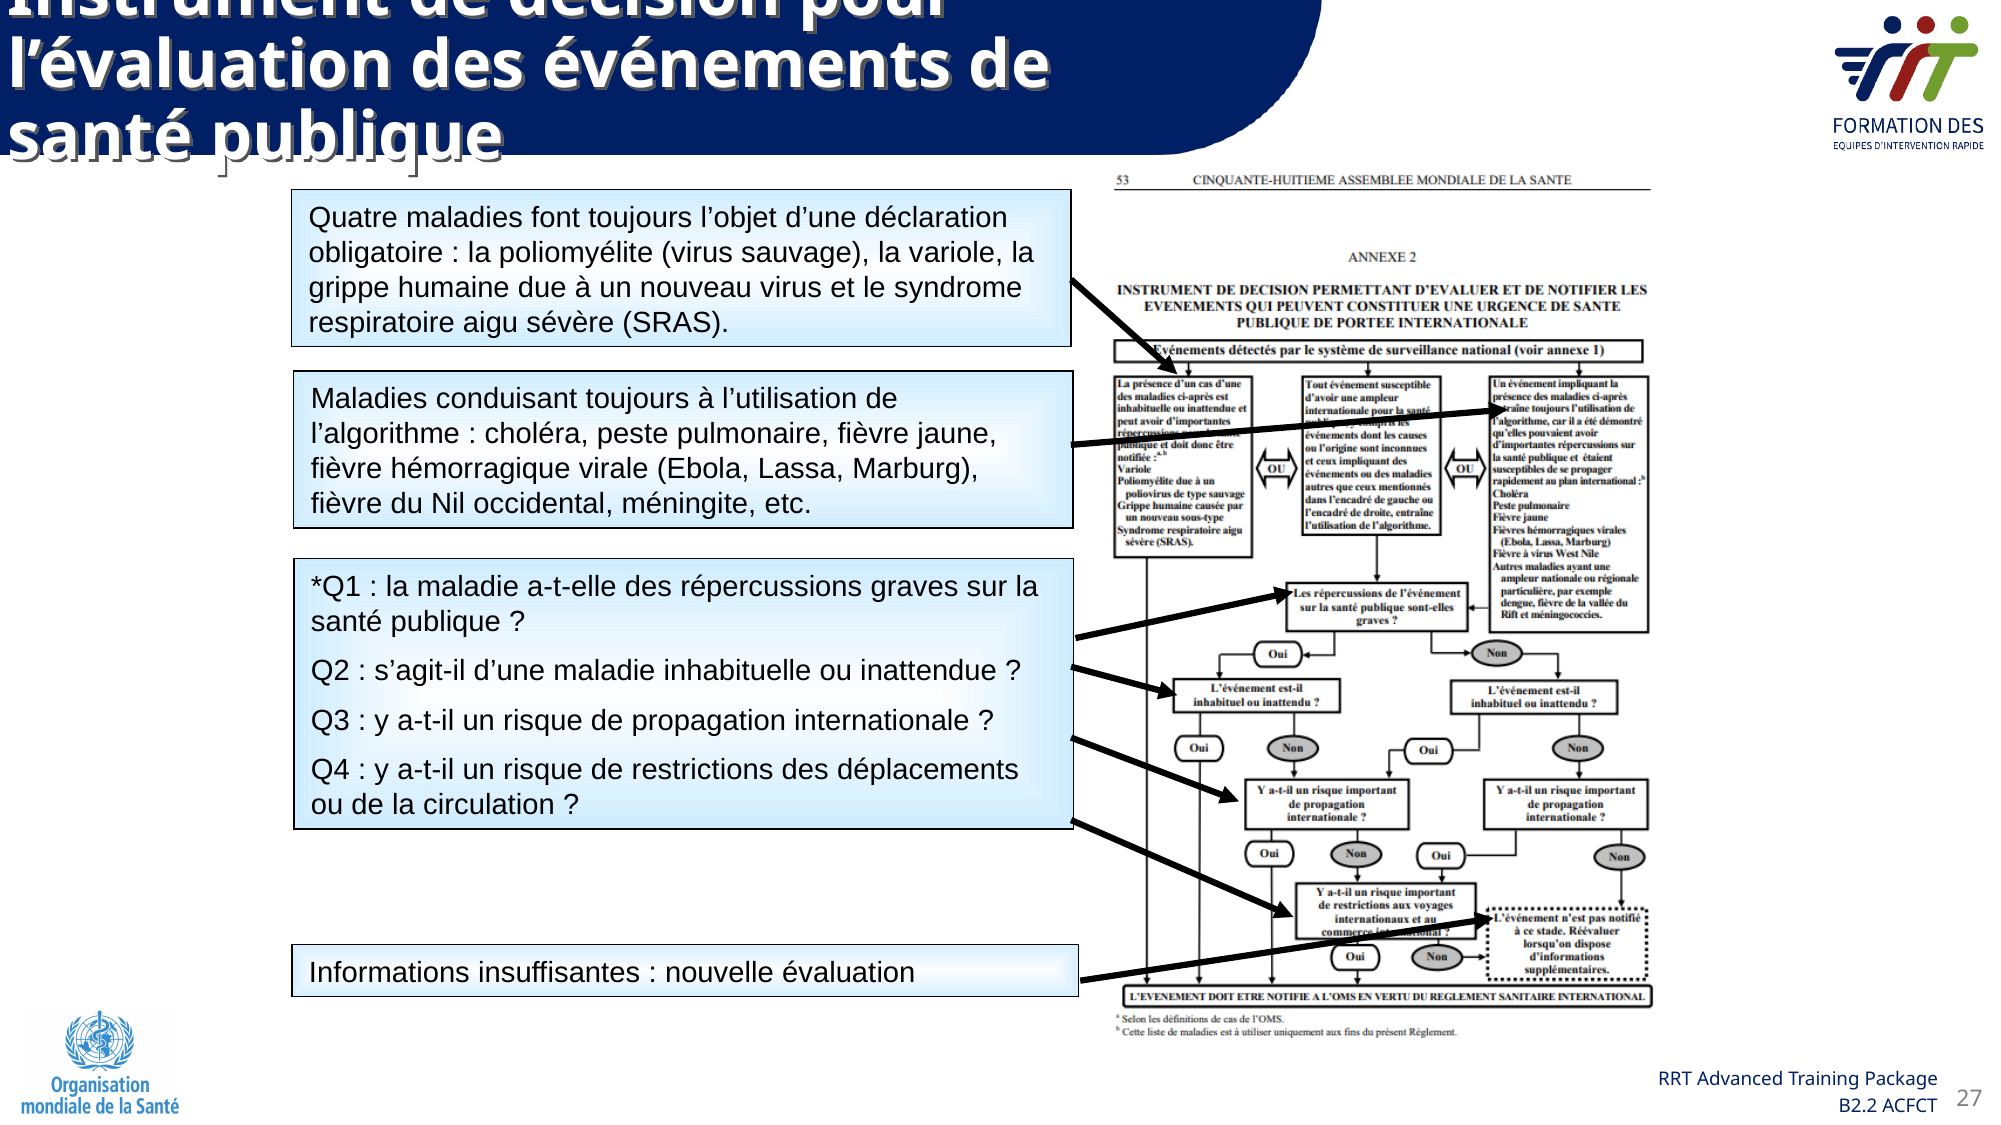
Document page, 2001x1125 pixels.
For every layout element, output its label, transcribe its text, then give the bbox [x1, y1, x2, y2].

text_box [291, 917, 1494, 998]
picture [1833, 15, 1984, 151]
title Instrument de décision pour l’évaluation des événements de santé publique [0, 0, 1241, 133]
picture [1098, 161, 1673, 1046]
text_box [293, 370, 1508, 530]
picture [0, 0, 1322, 155]
picture [20, 1009, 180, 1115]
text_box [293, 558, 1294, 917]
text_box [291, 189, 1178, 375]
